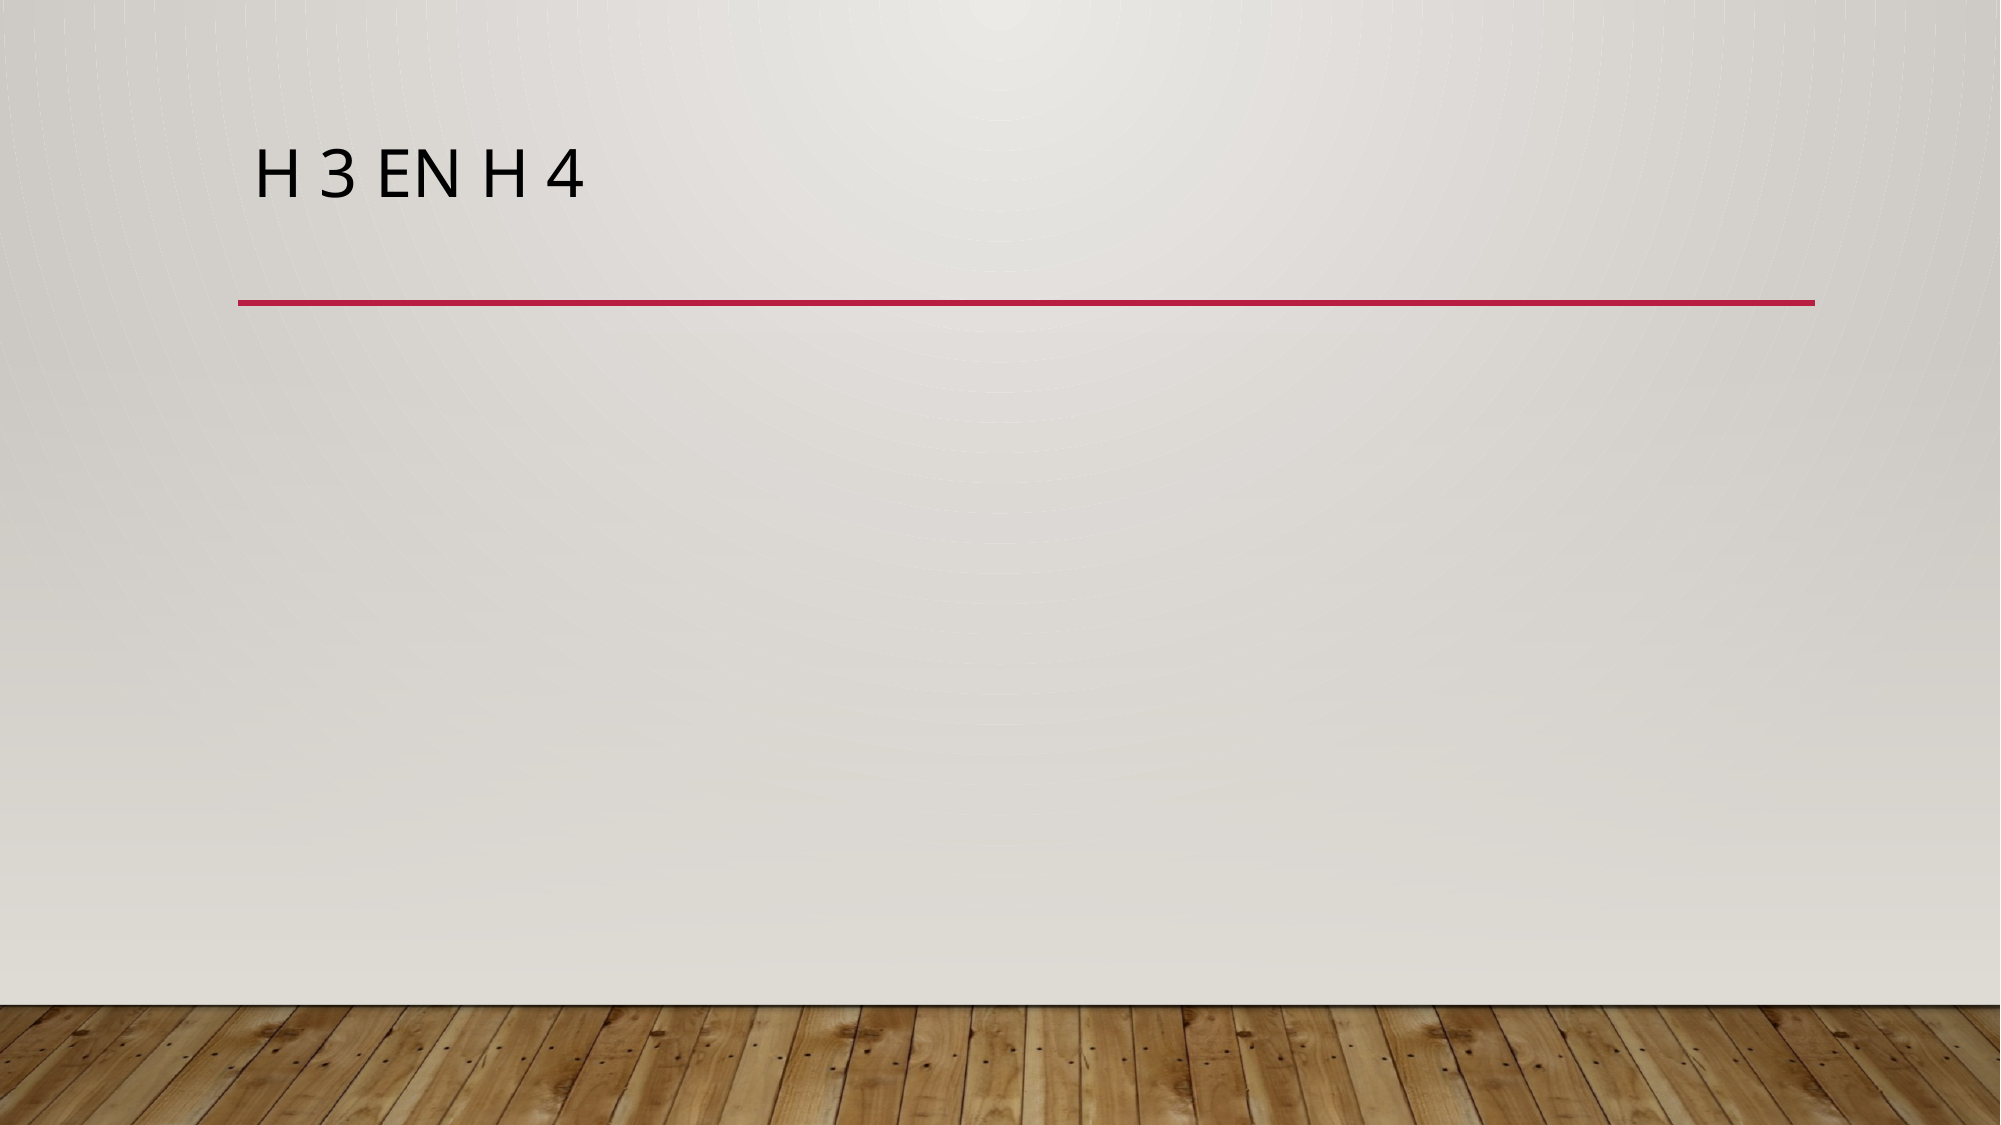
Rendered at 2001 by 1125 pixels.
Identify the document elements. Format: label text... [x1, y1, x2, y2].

picture [0, 1005, 2000, 1125]
title H 3 en H 4 [238, 131, 1814, 305]
